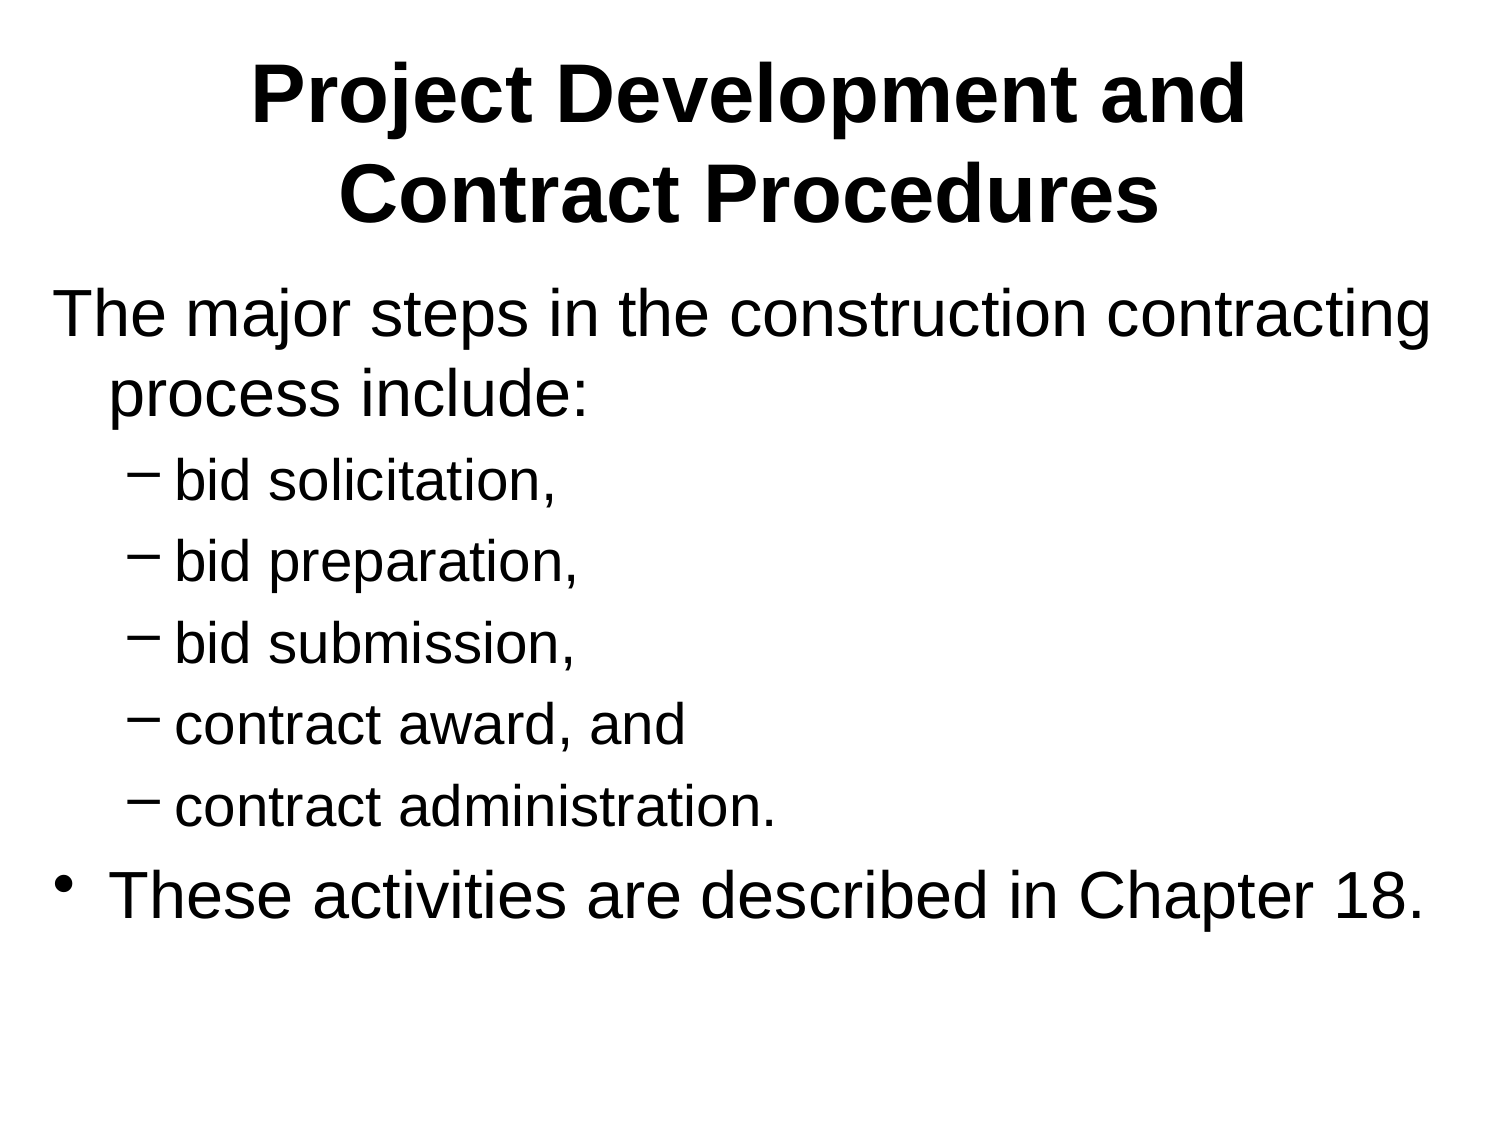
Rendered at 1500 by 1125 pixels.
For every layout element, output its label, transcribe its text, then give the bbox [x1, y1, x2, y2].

list The major steps in the construction contracting process include: bid solicitation, bid preparation, bid submission, contract award, and contract administration. These activities are described in Chapter 18. [37, 262, 1451, 1006]
title Project Development and Contract Procedures [74, 44, 1426, 233]
